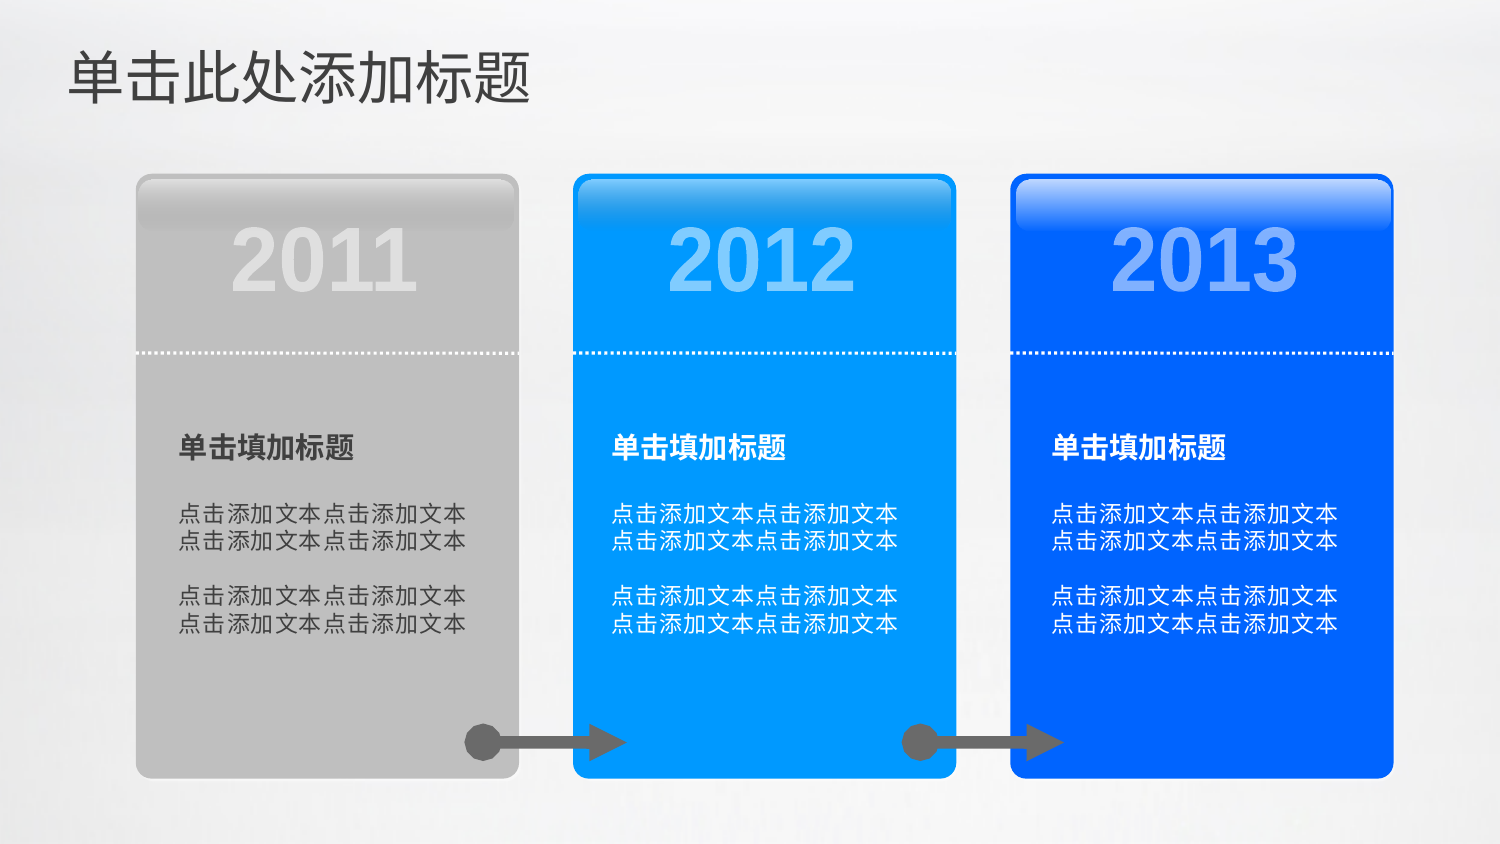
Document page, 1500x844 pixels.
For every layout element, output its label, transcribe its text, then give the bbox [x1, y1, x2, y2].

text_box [1009, 173, 1394, 352]
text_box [135, 173, 520, 352]
picture [0, 0, 1500, 844]
text_box 单击此处添加标题 [51, 33, 597, 127]
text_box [135, 359, 520, 779]
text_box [572, 359, 957, 779]
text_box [572, 173, 957, 352]
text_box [1009, 359, 1394, 779]
